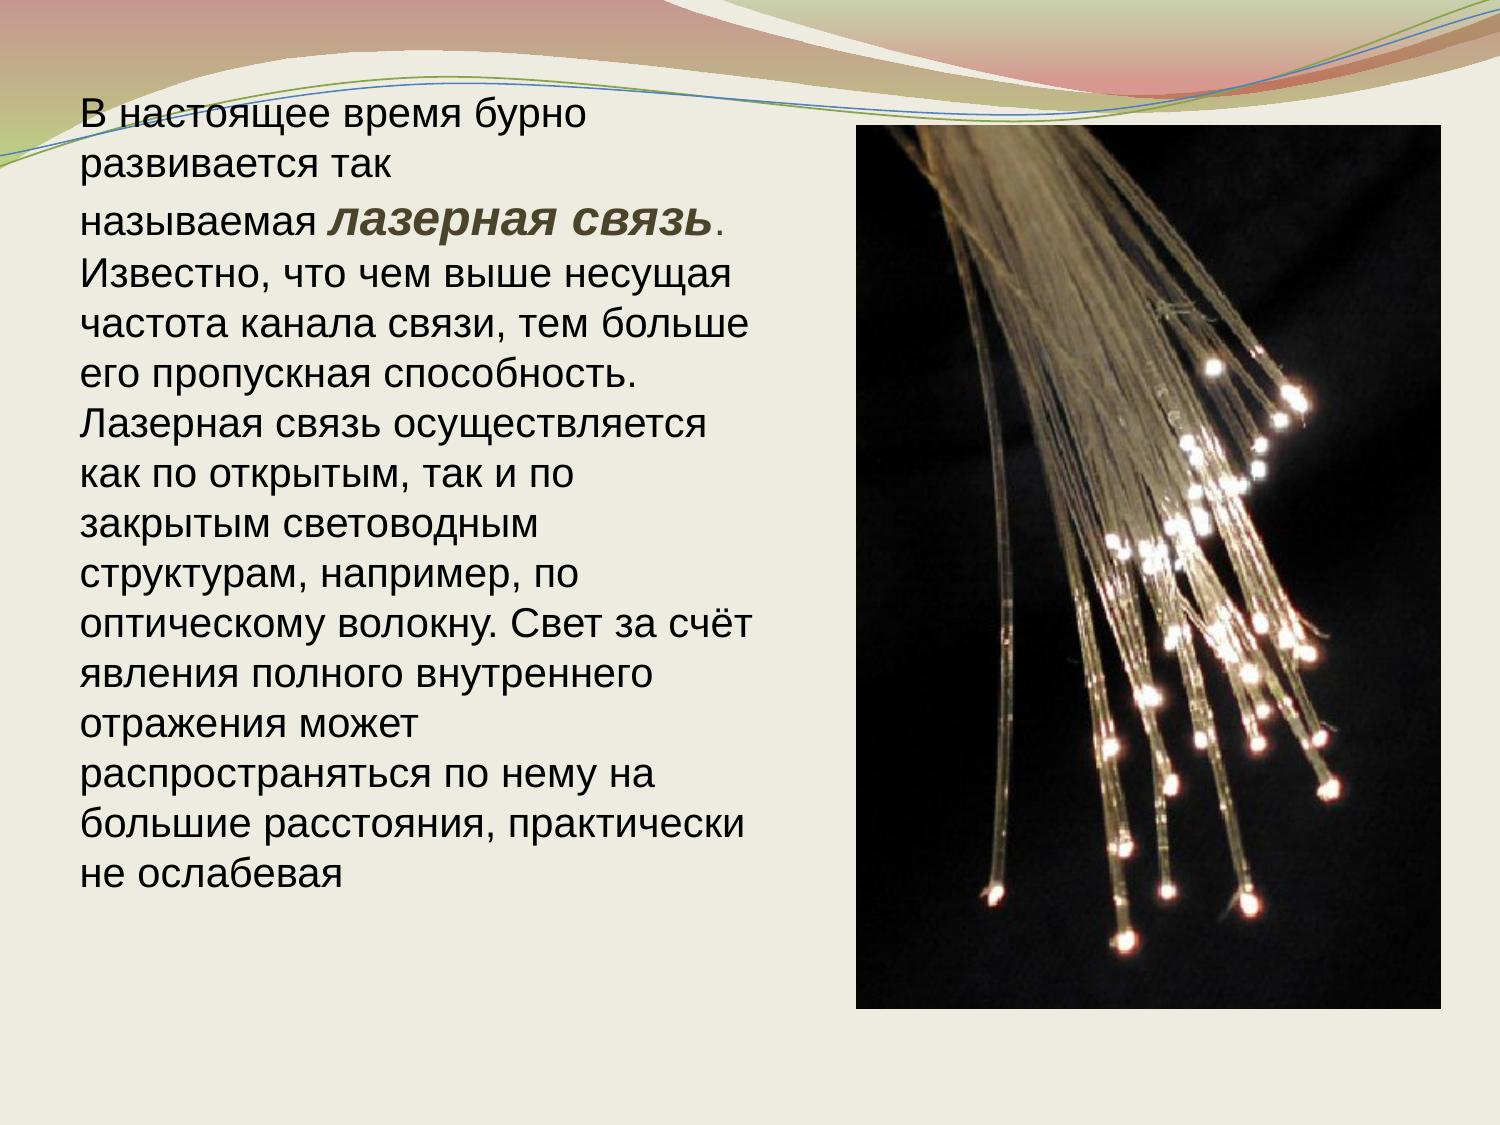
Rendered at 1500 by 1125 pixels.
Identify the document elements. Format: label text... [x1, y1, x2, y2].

picture [855, 125, 1442, 1010]
text_box В настоящее время бурно развивается так называемая лазерная связь. Известно, что чем выше несущая частота канала связи, тем больше его пропускная способность. Лазерная связь осуществляется как по открытым, так и по закрытым световодным структурам, например, по оптическому волокну. Свет за счёт явления полного внутреннего отражения может распространяться по нему на большие расстояния, практически не ослабевая [64, 78, 786, 904]
